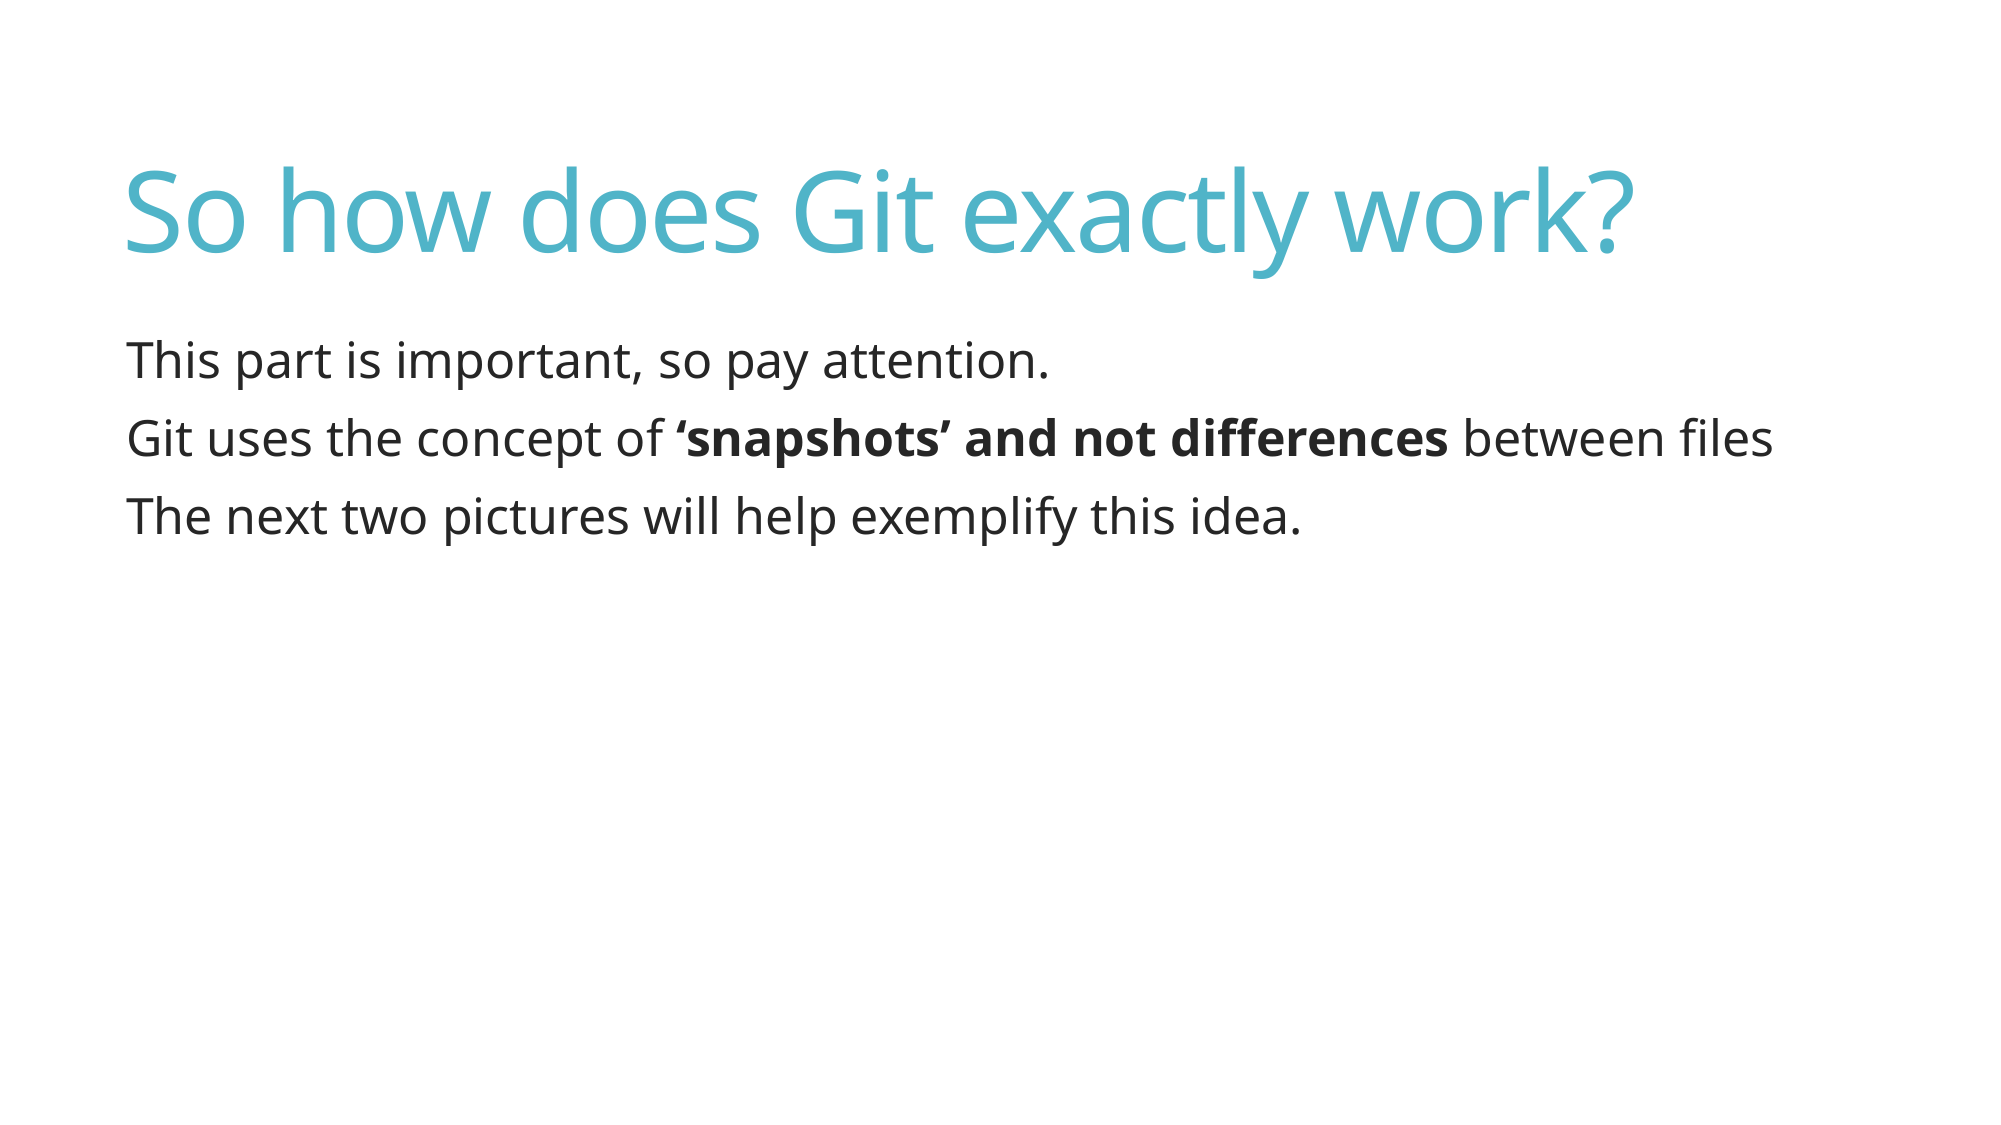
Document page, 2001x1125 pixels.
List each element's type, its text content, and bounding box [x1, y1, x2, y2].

list This part is important, so pay attention. Git uses the concept of ‘snapshots’ and not differences between files The next two pictures will help exemplify this idea. [111, 329, 1876, 948]
title So how does Git exactly work? [107, 81, 1875, 354]
